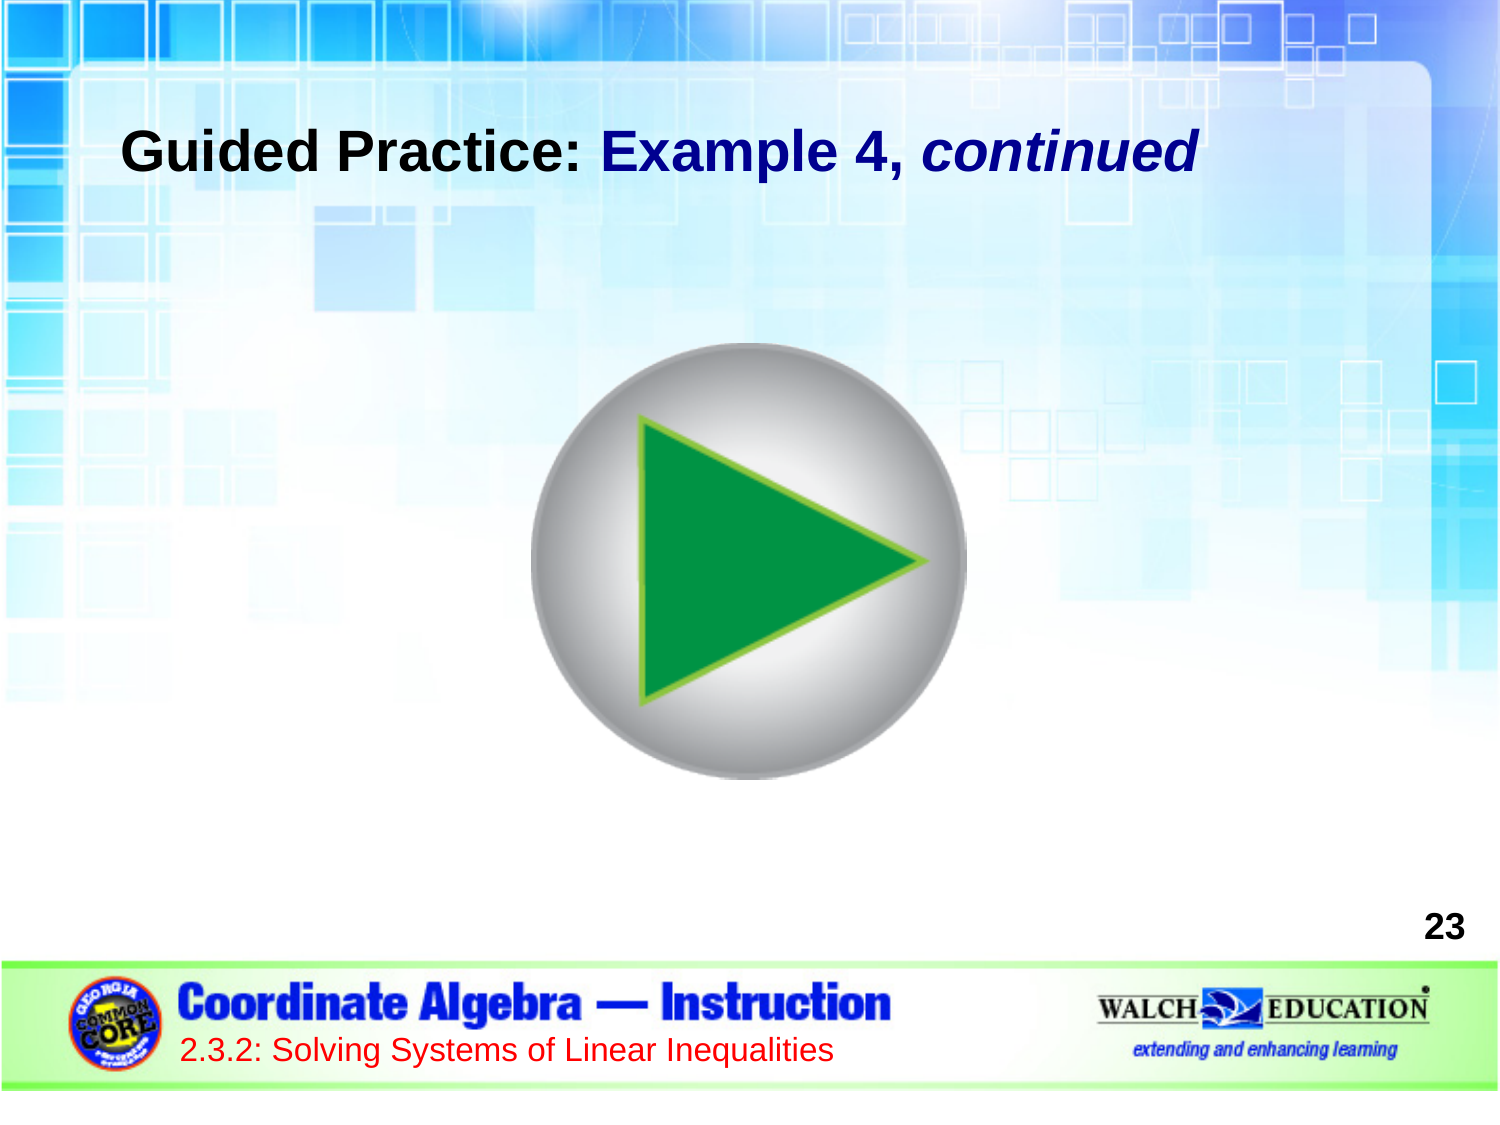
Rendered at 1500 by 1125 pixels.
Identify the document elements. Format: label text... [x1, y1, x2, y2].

picture [1, 0, 1500, 1091]
slide_number 23 [1361, 901, 1481, 949]
list 2.3.2: Solving Systems of Linear Inequalities [164, 1020, 1072, 1064]
subtitle Guided Practice: Example 4, continued [105, 105, 1394, 925]
